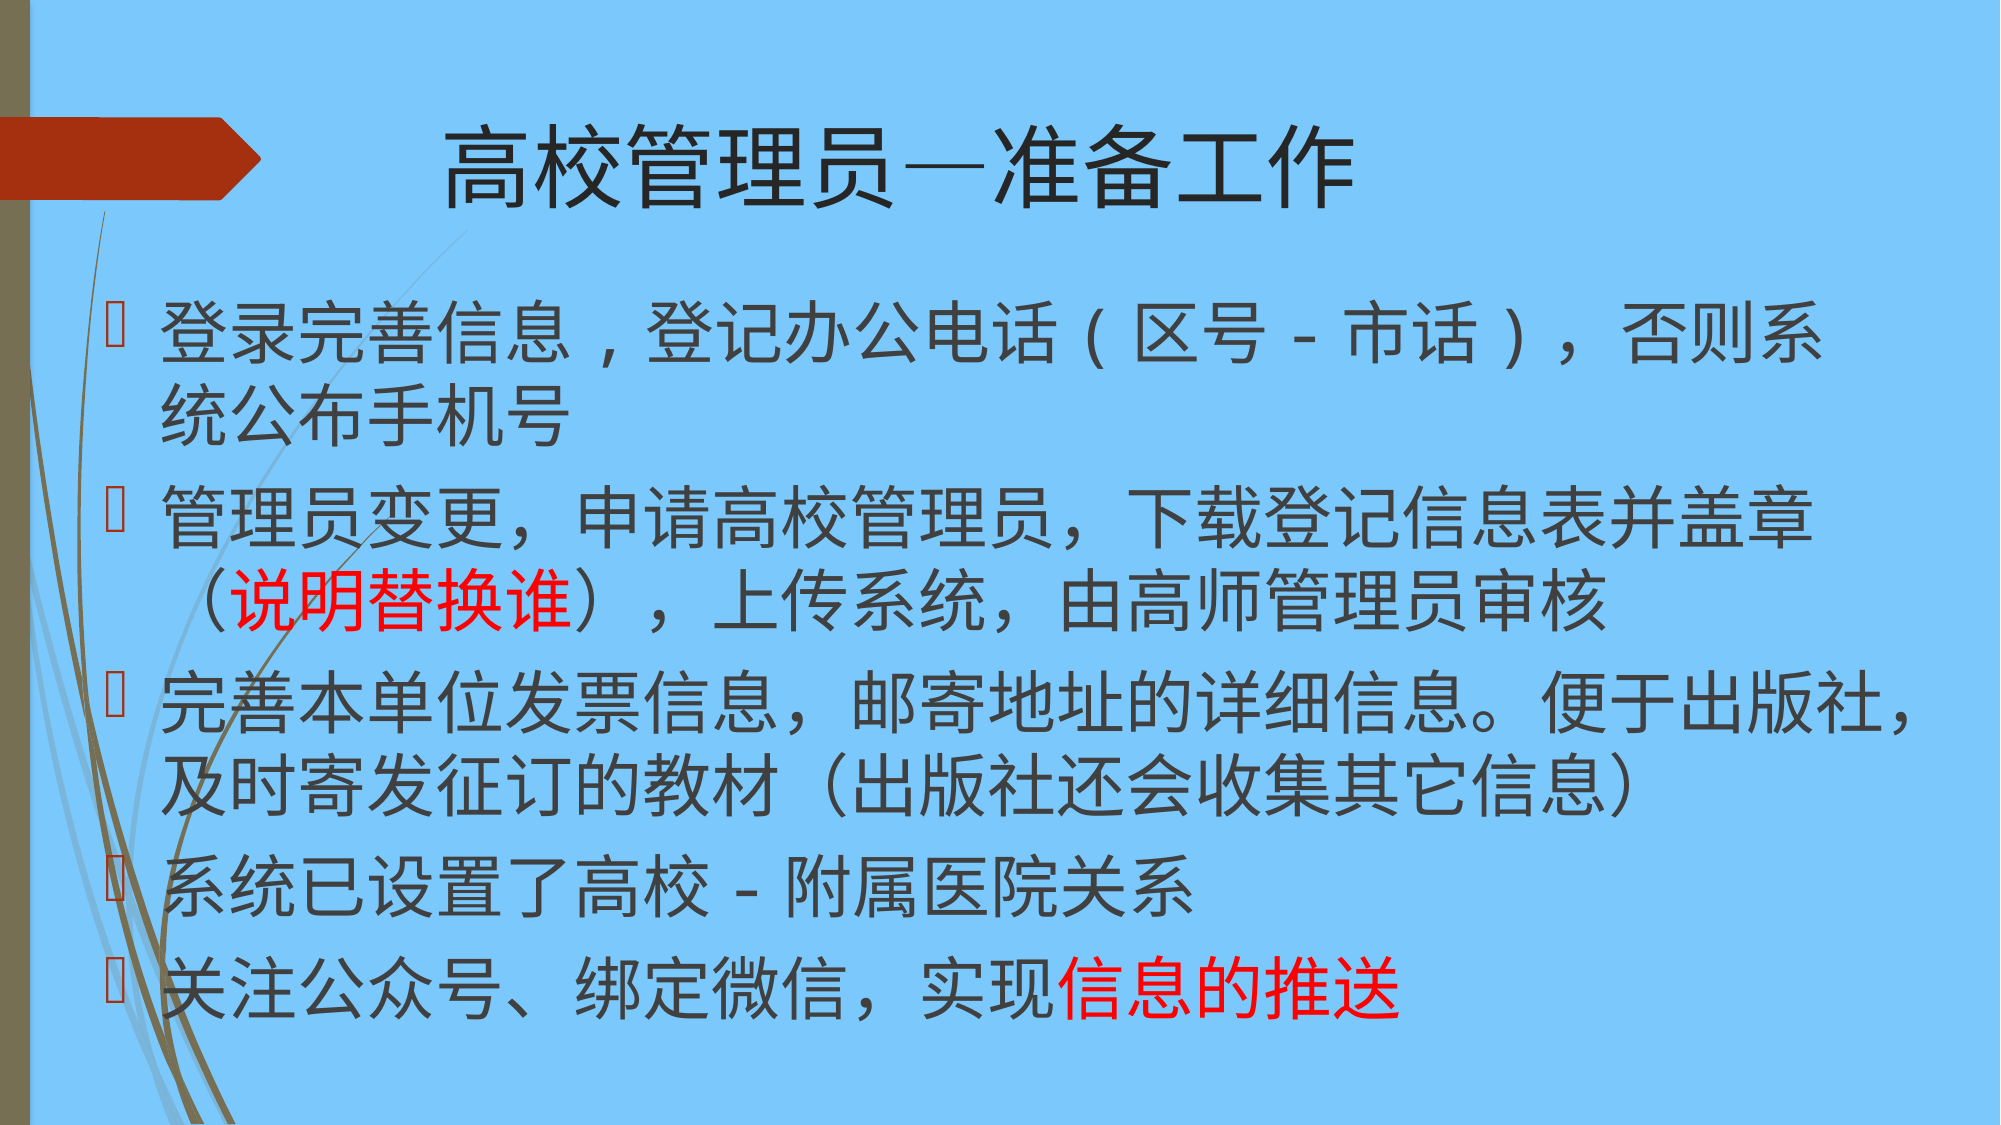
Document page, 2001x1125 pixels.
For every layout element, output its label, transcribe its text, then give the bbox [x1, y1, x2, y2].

list 登录完善信息,登记办公电话(区号-市话)，否则系统公布手机号 管理员变更，申请高校管理员，下载登记信息表并盖章（说明替换谁），上传系统，由高师管理员审核 完善本单位发票信息，邮寄地址的详细信息。便于出版社，及时寄发征订的教材（出版社还会收集其它信息） 系统已设置了高校-附属医院关系 关注公众号、绑定微信，实现信息的推送 [88, 282, 1906, 1049]
title 高校管理员—准备工作 [425, 102, 1888, 268]
